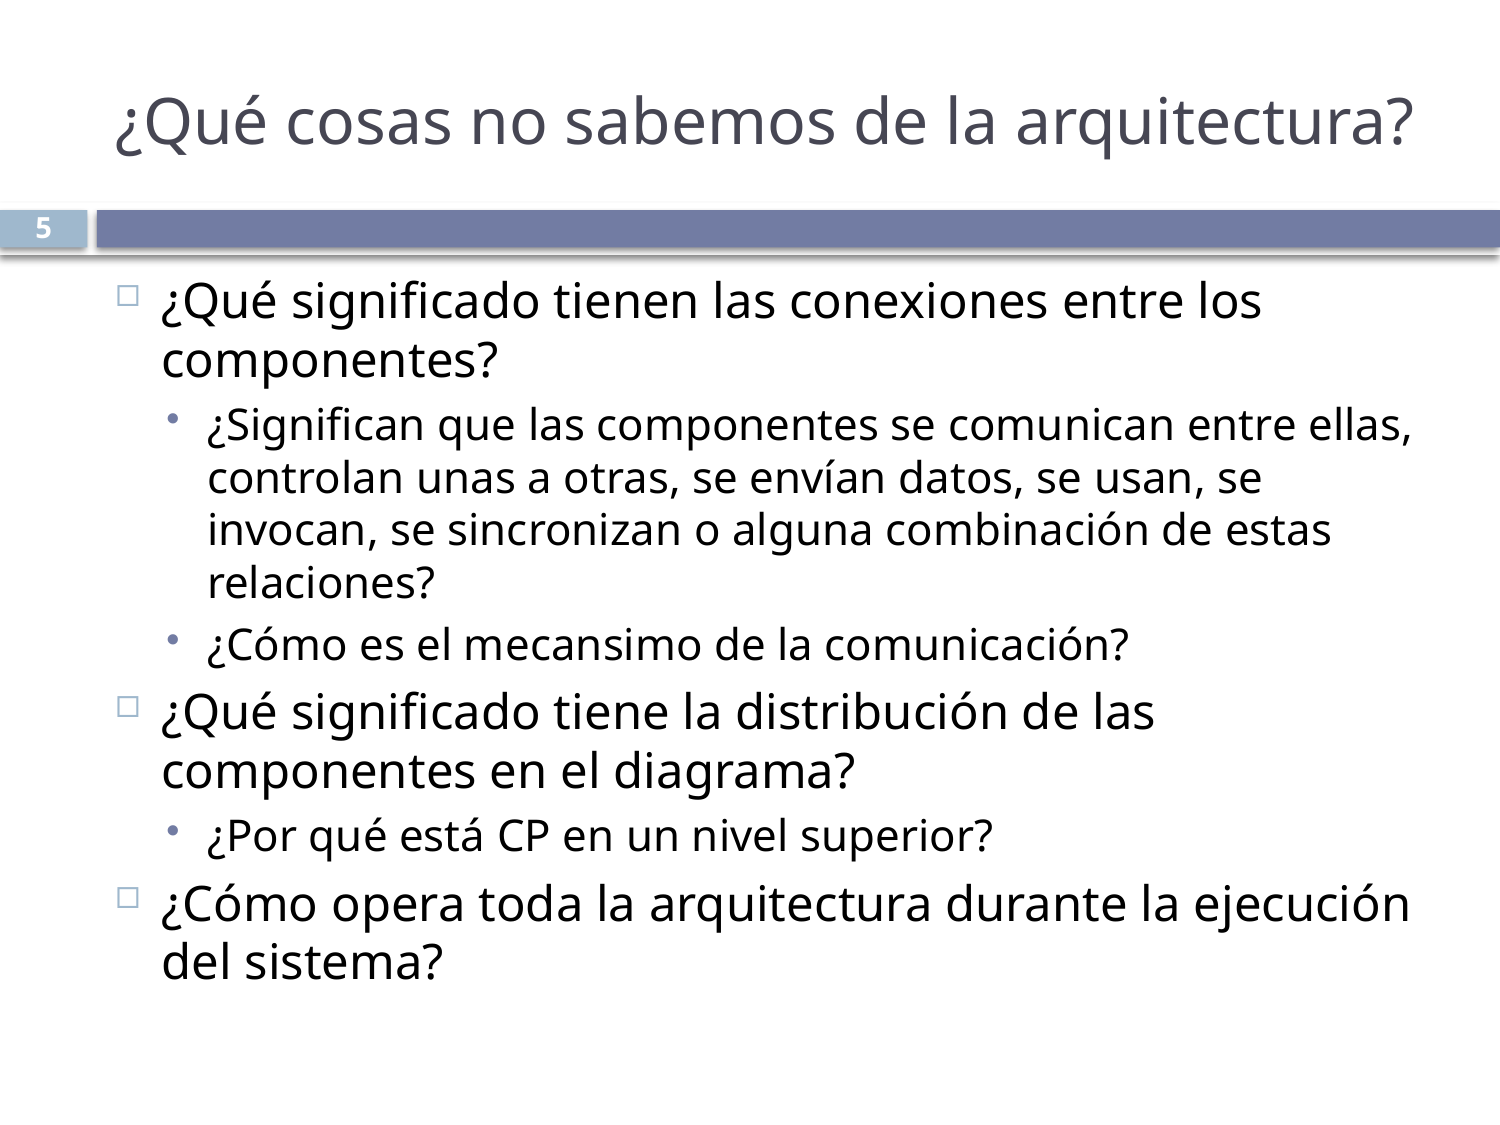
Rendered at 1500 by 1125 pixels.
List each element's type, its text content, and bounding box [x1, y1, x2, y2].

title ¿Qué cosas no sabemos de la arquitectura? [100, 37, 1438, 200]
list ¿Qué significado tienen las conexiones entre los componentes? ¿Significan que las componentes se comunican entre ellas, controlan unas a otras, se envían datos, se usan, se invocan, se sincronizan o alguna combinación de estas relaciones? ¿Cómo es el mecansimo de la comunicación? ¿Qué significado tiene la distribución de las componentes en el diagrama? ¿Por qué está CP en un nivel superior? ¿Cómo opera toda la arquitectura durante la ejecución del sistema? [100, 262, 1438, 1005]
slide_number 5 [0, 208, 88, 249]
